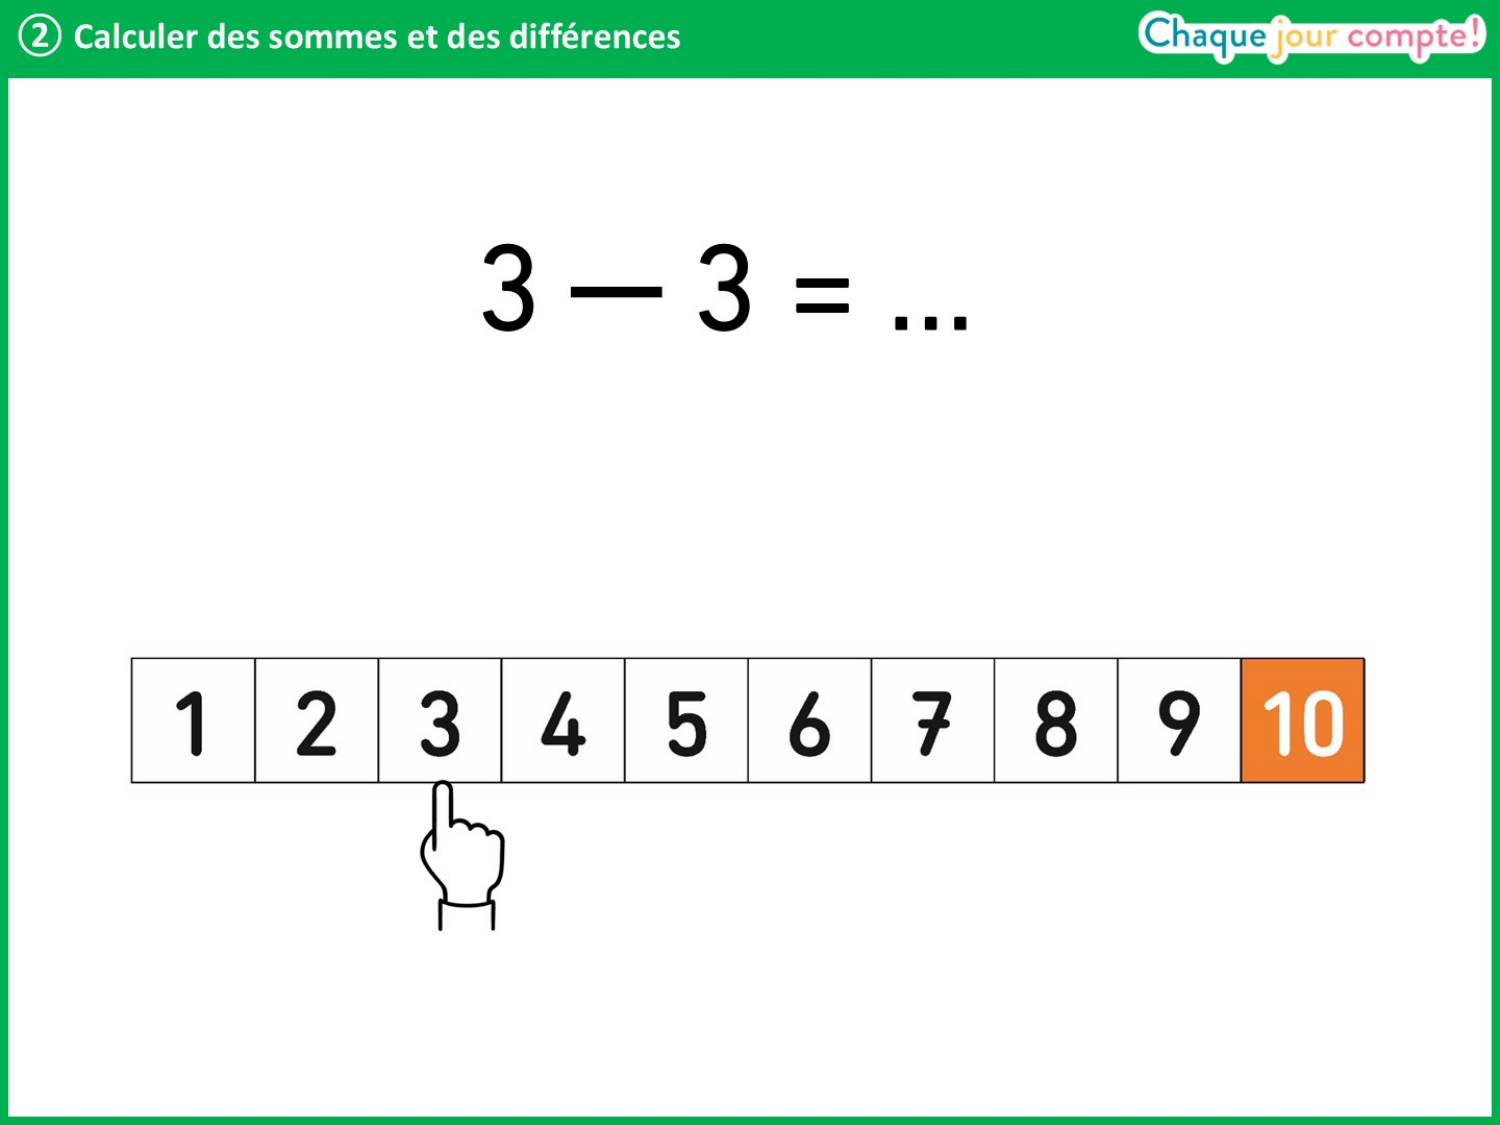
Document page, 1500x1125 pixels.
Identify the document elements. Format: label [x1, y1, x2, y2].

list [0, 0, 1500, 1125]
